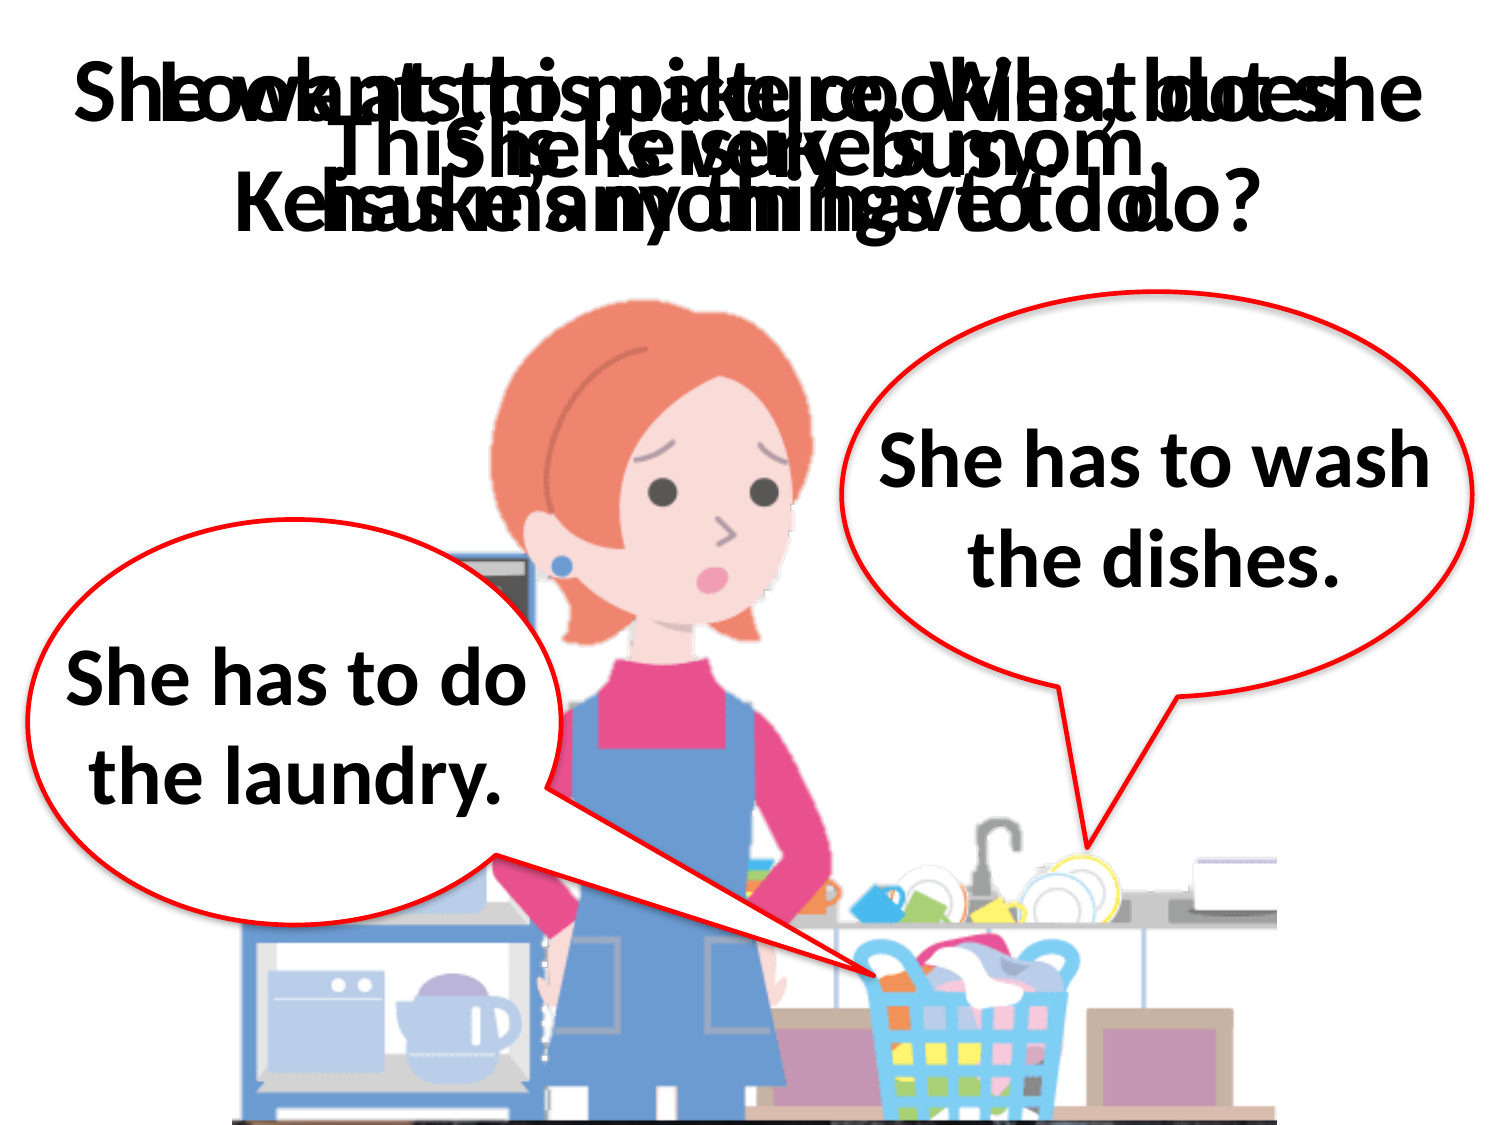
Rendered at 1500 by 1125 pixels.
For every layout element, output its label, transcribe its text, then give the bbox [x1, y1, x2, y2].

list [0, 262, 1500, 1125]
text_box Look at this picture. What does Keisuke’s mom have to do? [0, 21, 1500, 257]
